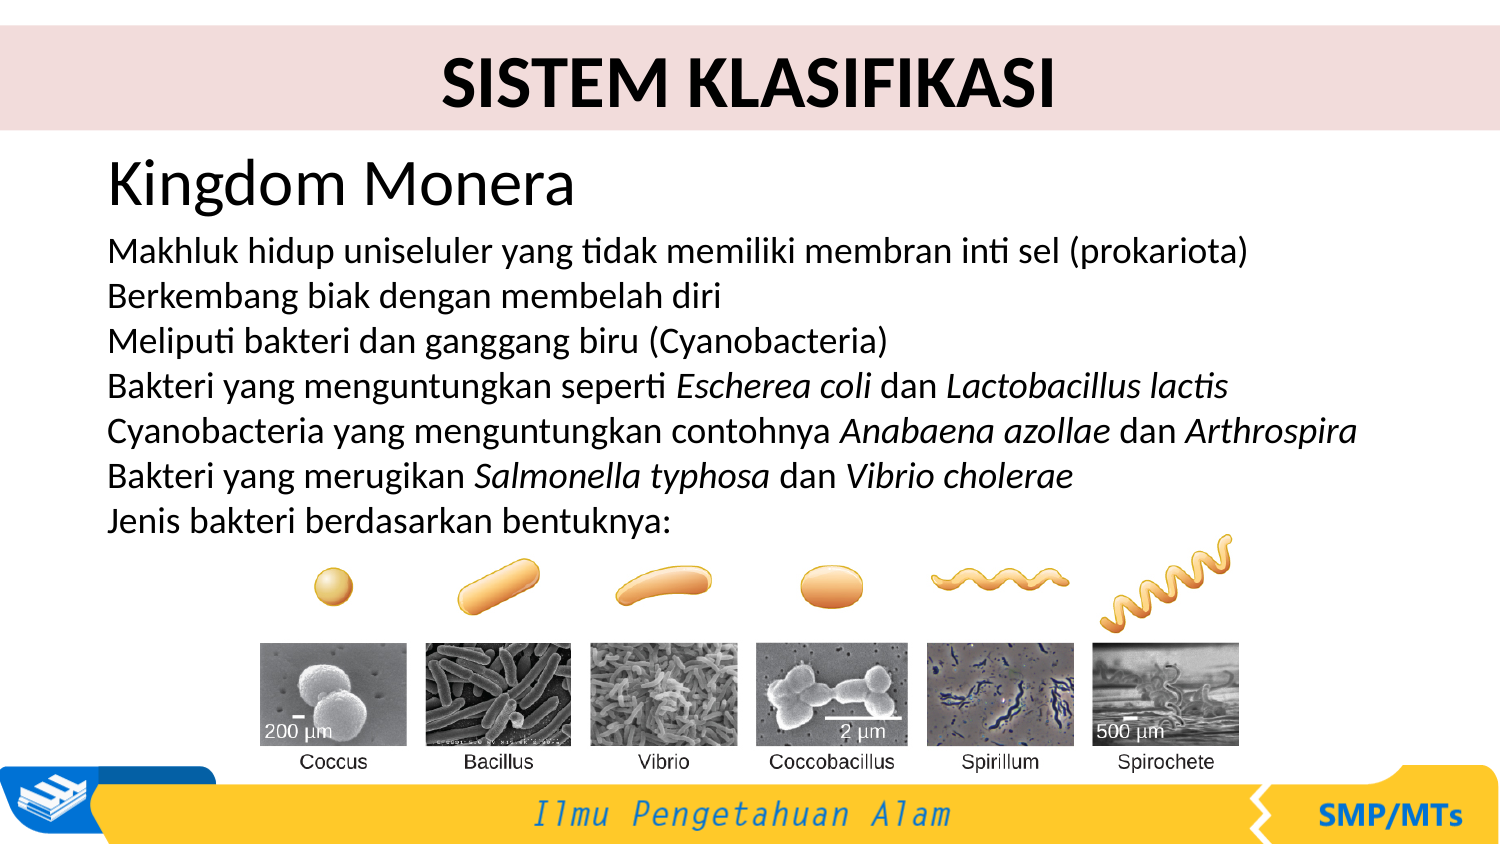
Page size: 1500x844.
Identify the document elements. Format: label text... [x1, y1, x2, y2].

text_box Makhluk hidup uniseluler yang tidak memiliki membran inti sel (prokariota) Berkembang biak dengan membelah diri Meliputi bakteri dan ganggang biru (Cyanobacteria) Bakteri yang menguntungkan seperti Escherea coli dan Lactobacillus lactis Cyanobacteria yang menguntungkan contohnya Anabaena azollae dan Arthrospira Bakteri yang merugikan Salmonella typhosa dan Vibrio cholerae Jenis bakteri berdasarkan bentuknya: [72, 225, 1478, 587]
text_box SISTEM KLASIFIKASI [0, 25, 1500, 131]
picture [0, 534, 1499, 844]
text_box Kingdom Monera [93, 131, 593, 227]
